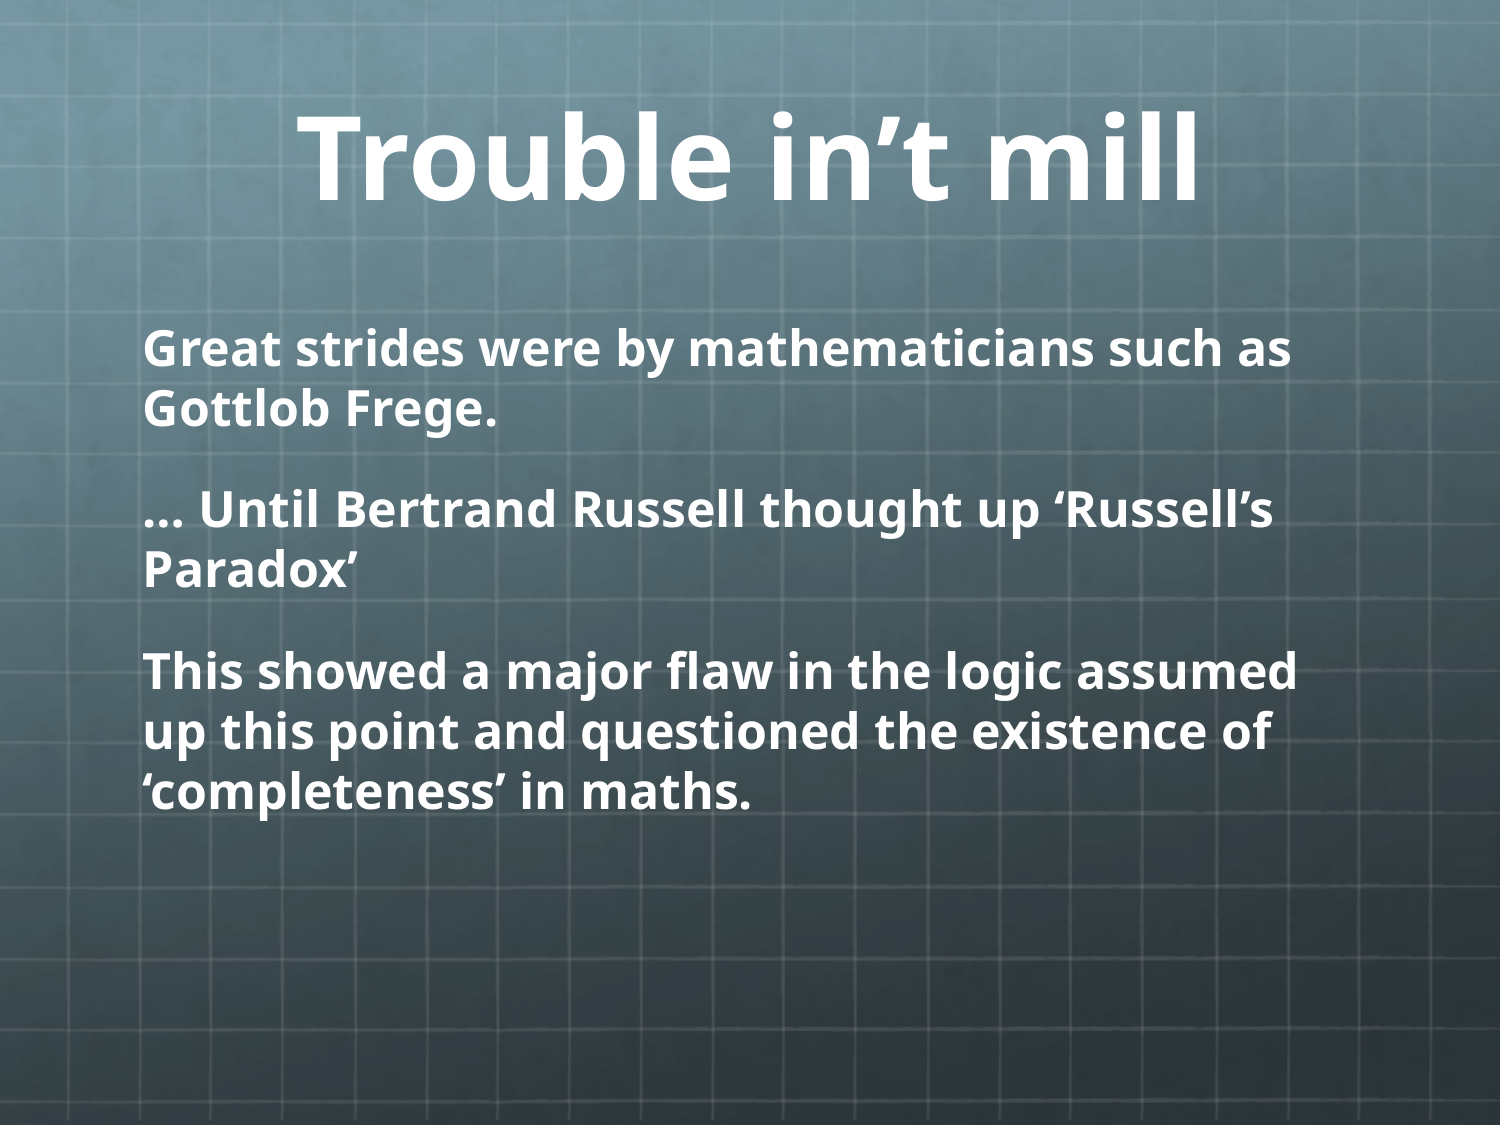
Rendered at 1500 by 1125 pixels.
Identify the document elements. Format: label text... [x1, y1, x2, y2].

list Great strides were by mathematicians such as Gottlob Frege. … Until Bertrand Russell thought up ‘Russell’s Paradox’ This showed a major flaw in the logic assumed up this point and questioned the existence of ‘completeness’ in maths. [127, 308, 1372, 958]
picture [0, 0, 1500, 1125]
title Trouble in’t mill [127, 17, 1372, 289]
